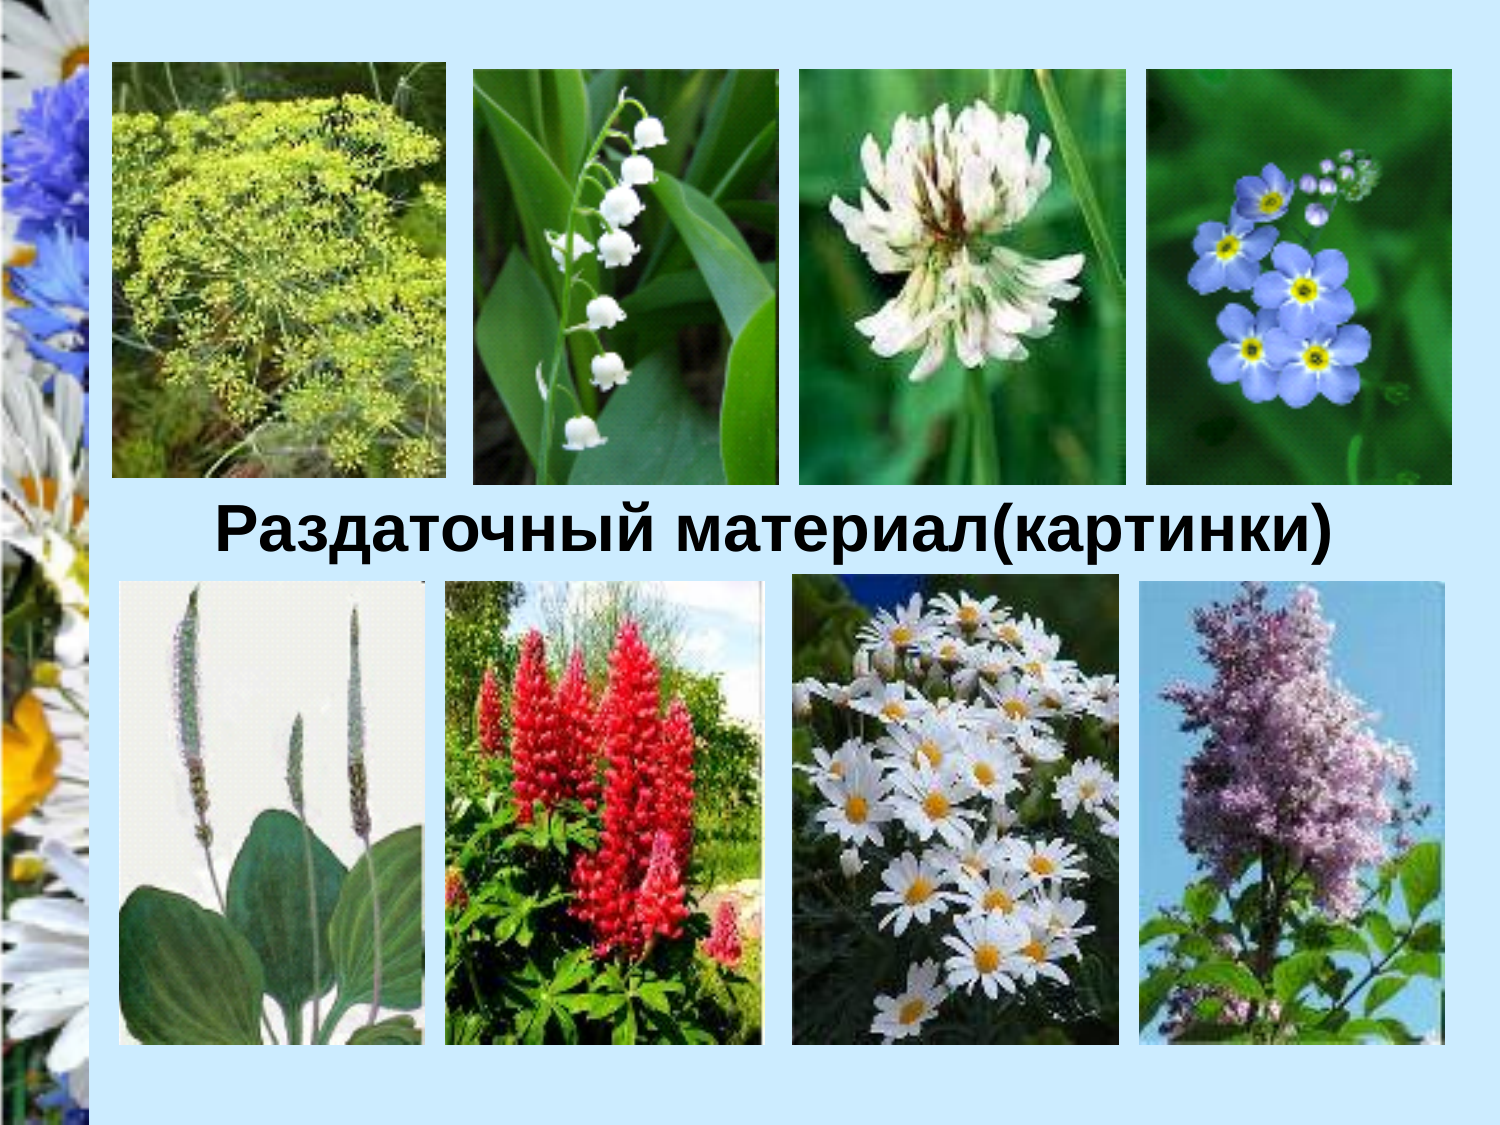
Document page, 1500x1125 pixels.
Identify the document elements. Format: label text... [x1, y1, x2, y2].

picture [798, 69, 1126, 485]
picture [112, 62, 446, 478]
picture [472, 69, 779, 485]
picture [792, 574, 1119, 1045]
picture [1145, 69, 1452, 485]
picture [1139, 581, 1445, 1046]
picture [119, 581, 425, 1046]
text_box Раздаточный материал(картинки) [214, 484, 1336, 565]
picture [445, 581, 765, 1046]
picture [0, 0, 89, 1125]
